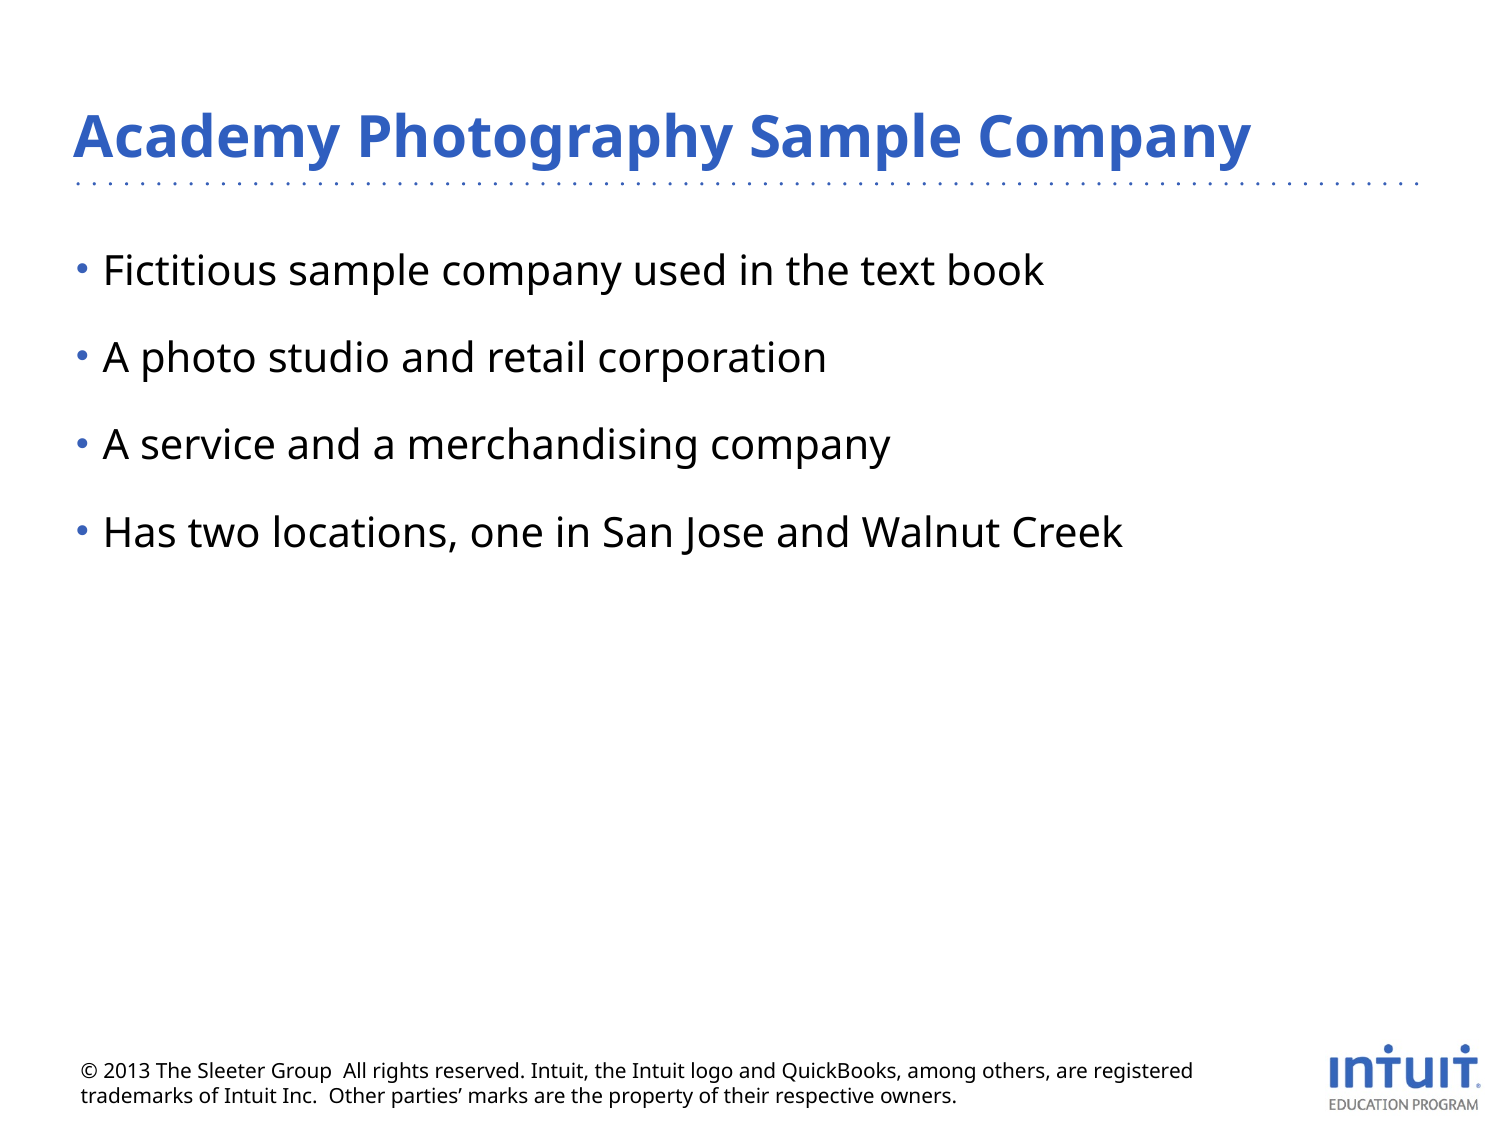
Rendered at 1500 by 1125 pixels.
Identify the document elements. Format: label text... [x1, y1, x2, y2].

title Academy Photography Sample Company [73, 62, 1424, 169]
list Fictitious sample company used in the text book A photo studio and retail corporation A service and a merchandising company Has two locations, one in San Jose and Walnut Creek [75, 235, 1424, 1012]
picture [1325, 1039, 1485, 1116]
